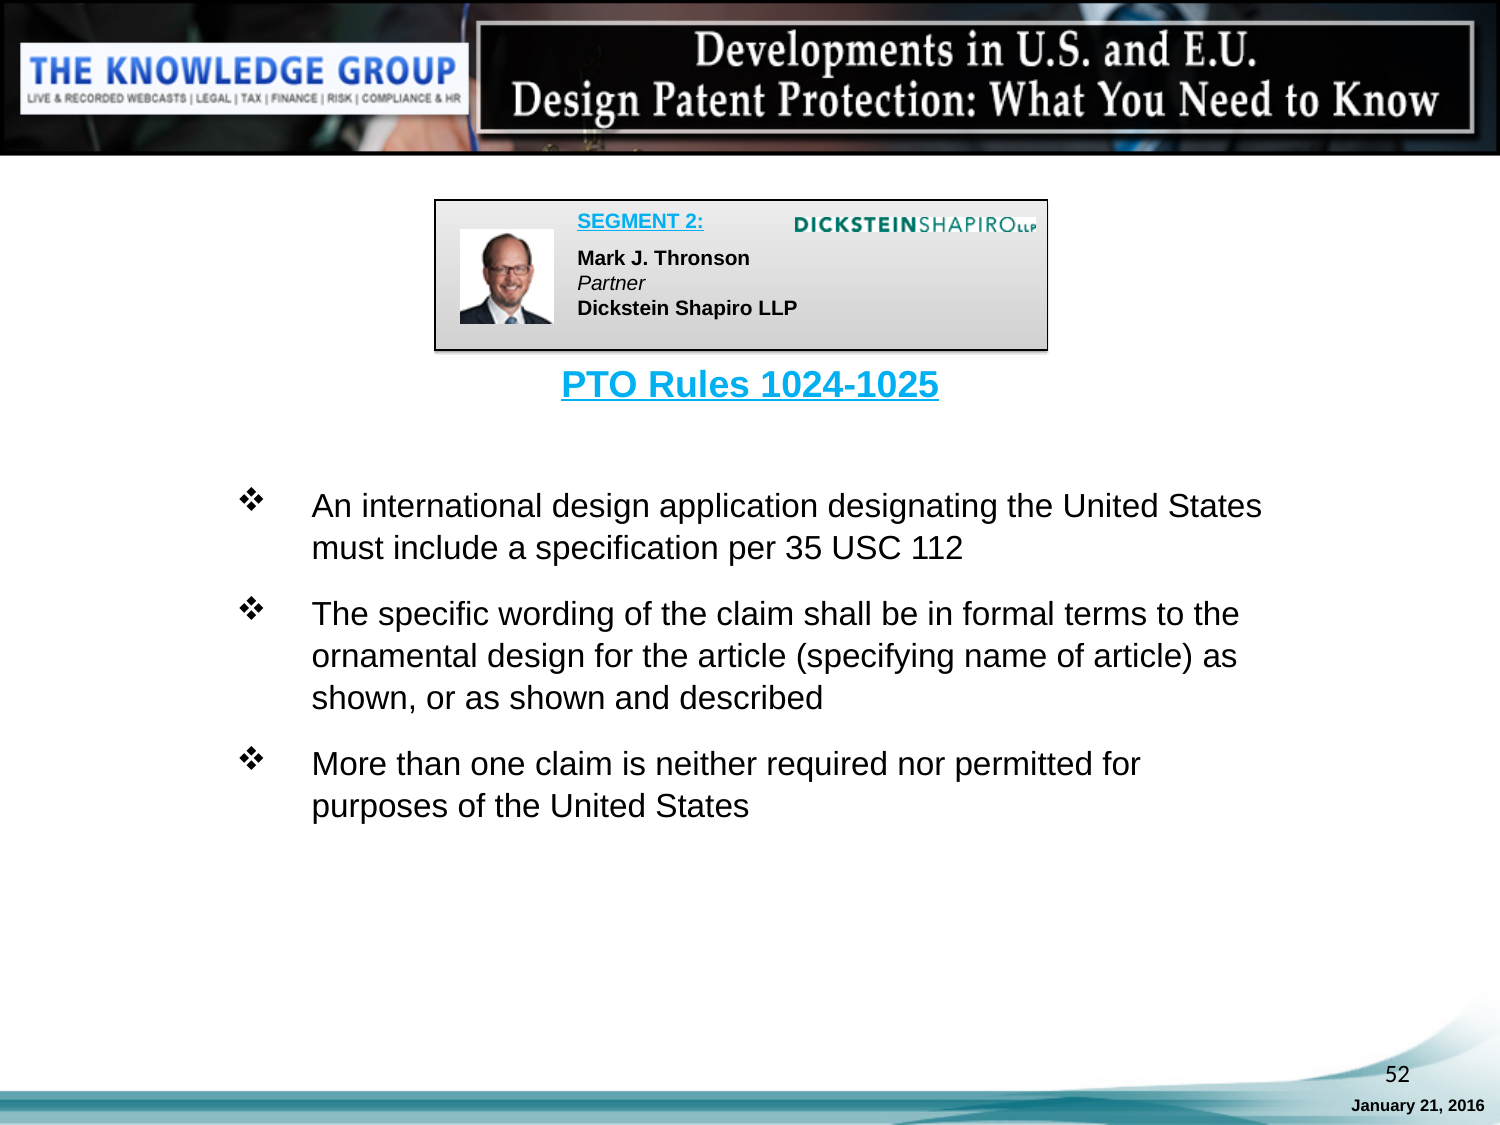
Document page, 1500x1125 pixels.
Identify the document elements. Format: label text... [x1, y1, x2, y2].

text_box PTO Rules 1024-1025 [0, 352, 1500, 412]
picture [0, 0, 1500, 352]
text_box 52 [1074, 1042, 1425, 1103]
text_box An international design application designating the United States must include a specification per 35 USC 112 The specific wording of the claim shall be in formal terms to the ornamental design for the article (specifying name of article) as shown, or as shown and described More than one claim is neither required nor permitted for purposes of the United States [221, 474, 1280, 832]
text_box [435, 199, 1048, 350]
text_box January 21, 2016 [1099, 1087, 1500, 1123]
picture [0, 412, 1500, 1125]
